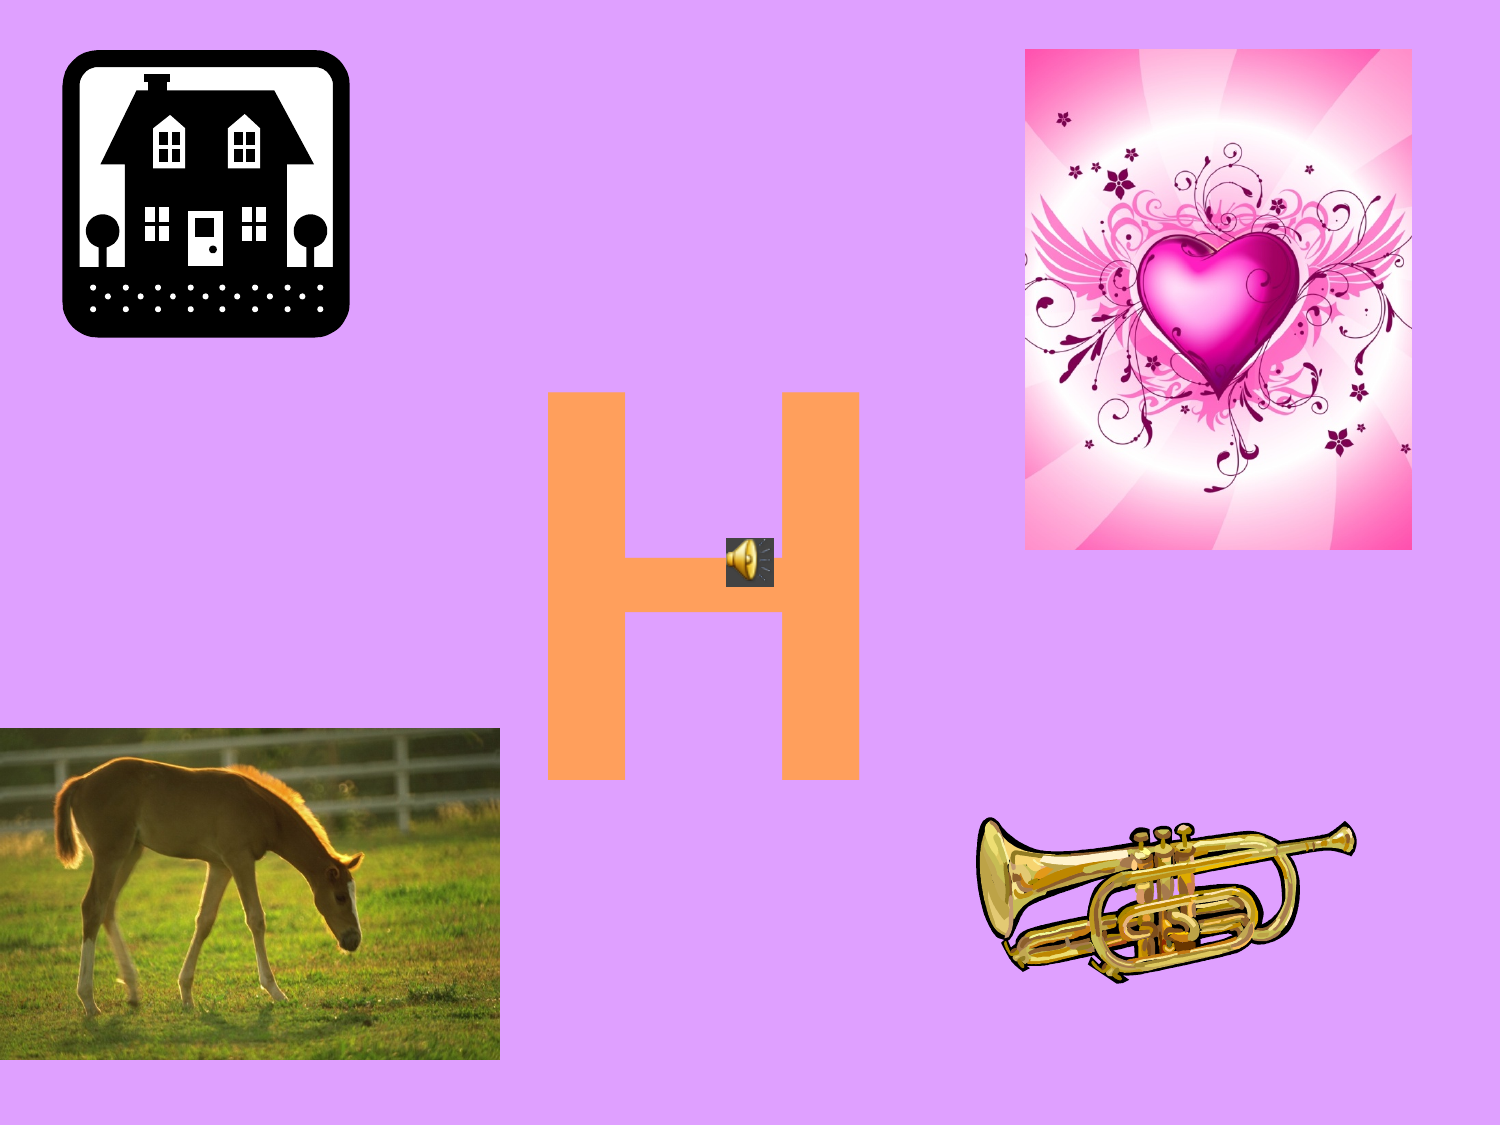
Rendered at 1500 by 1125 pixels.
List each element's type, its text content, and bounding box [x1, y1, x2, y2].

text_box H [500, 174, 909, 908]
picture [724, 537, 776, 588]
picture [0, 727, 501, 1060]
picture [62, 49, 350, 338]
picture [974, 812, 1362, 989]
picture [1024, 49, 1412, 551]
